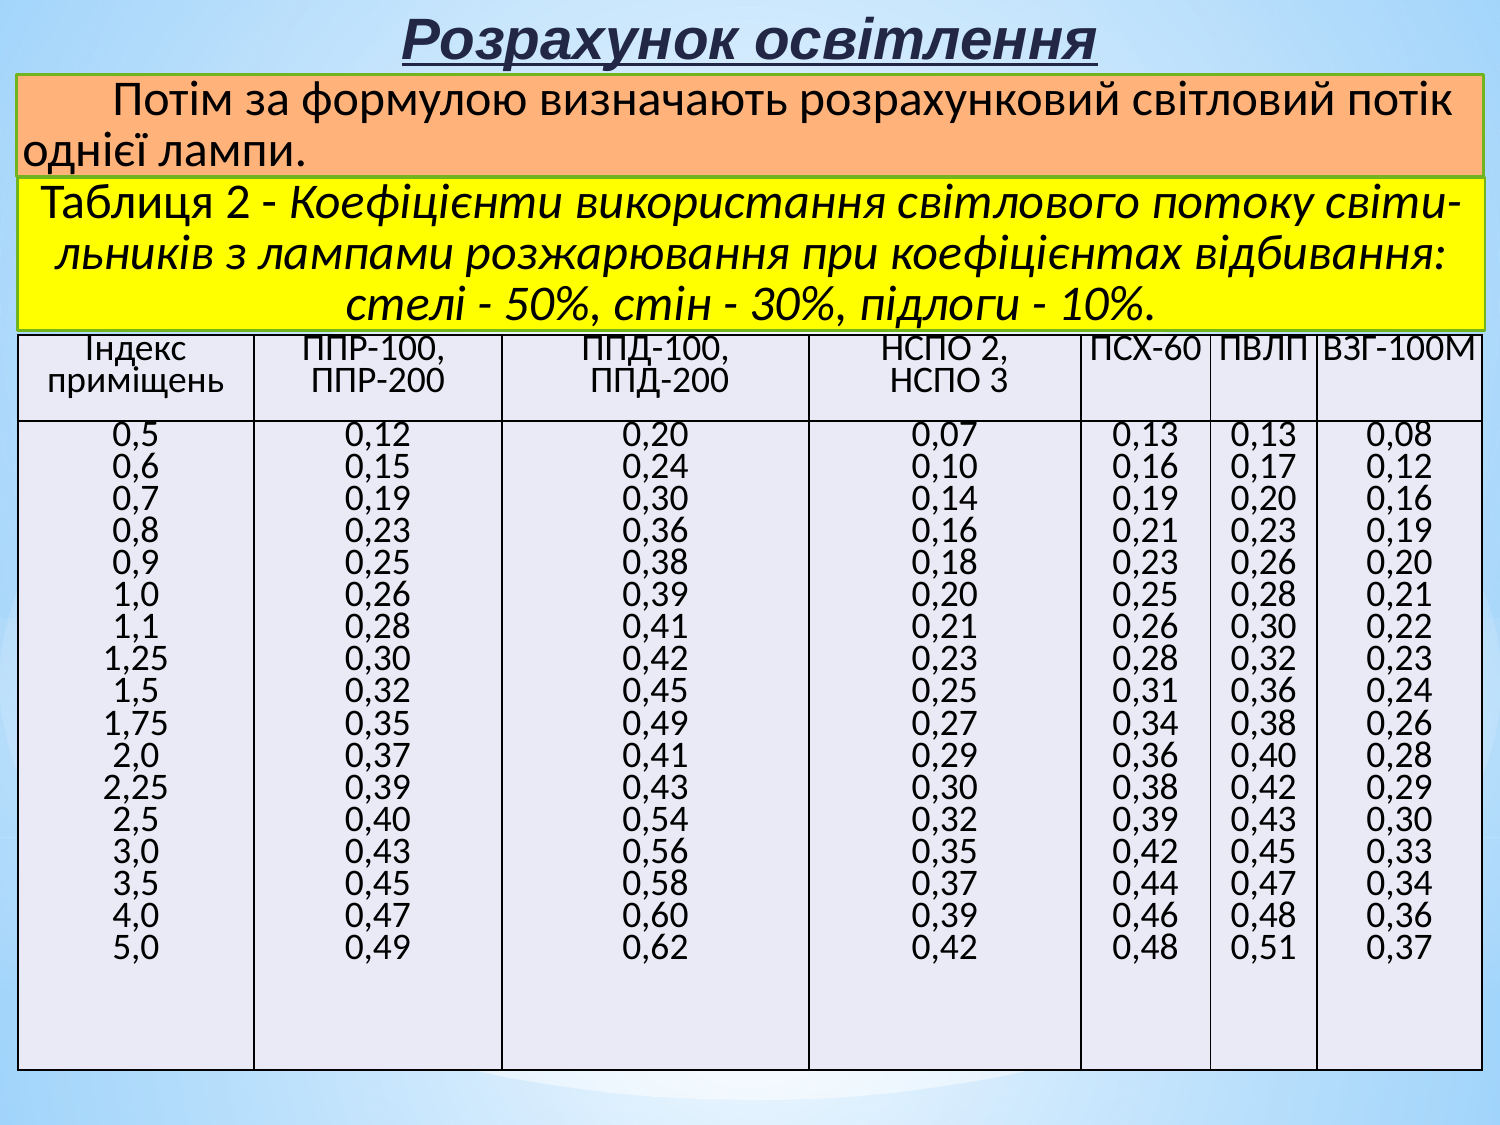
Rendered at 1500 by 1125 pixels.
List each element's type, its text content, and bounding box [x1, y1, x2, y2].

table_cell 0,08 0,12 0,16 0,19 0,20 0,21 0,22 0,23 0,24 0,26 0,28 0,29 0,30 0,33 0,34 0,36 0,37 [1318, 422, 1481, 1069]
table_cell 0,12 0,15 0,19 0,23 0,25 0,26 0,28 0,30 0,32 0,35 0,37 0,39 0,40 0,43 0,45 0,47 0,49 [255, 422, 501, 1069]
table_header ППД-100, ППД-200 [503, 336, 808, 420]
table_header ВЗГ-100М [1318, 336, 1481, 420]
table_header ППР-100, ППР-200 [255, 336, 501, 420]
table_header НСПО 2, НСПО 3 [810, 336, 1080, 420]
table_header ПСХ-60 [1082, 336, 1210, 420]
table_cell 0,13 0,17 0,20 0,23 0,26 0,28 0,30 0,32 0,36 0,38 0,40 0,42 0,43 0,45 0,47 0,48 0,51 [1211, 422, 1316, 1069]
table_cell 0,5 0,6 0,7 0,8 0,9 1,0 1,1 1,25 1,5 1,75 2,0 2,25 2,5 3,0 3,5 4,0 5,0 [19, 422, 253, 1069]
table_header Індекс приміщень [19, 336, 253, 420]
table_header ПВЛП [1211, 336, 1316, 420]
table_cell 0,13 0,16 0,19 0,21 0,23 0,25 0,26 0,28 0,31 0,34 0,36 0,38 0,39 0,42 0,44 0,46 0,48 [1082, 422, 1210, 1069]
text_box Таблиця 2 - Коефіцієнти використання світлового потоку світи-льників з лампами розжарювання при коефіцієнтах відбивання: стелі - 50%, стін - 30%, підлоги - 10%. [16, 176, 1486, 332]
text_box Потім за формулою визначають розрахунковий світловий потік однієї лампи. [15, 73, 1485, 178]
table_cell 0,20 0,24 0,30 0,36 0,38 0,39 0,41 0,42 0,45 0,49 0,41 0,43 0,54 0,56 0,58 0,60 0,62 [503, 422, 808, 1069]
text_box Розрахунок освітлення [17, 11, 1483, 72]
table_cell 0,07 0,10 0,14 0,16 0,18 0,20 0,21 0,23 0,25 0,27 0,29 0,30 0,32 0,35 0,37 0,39 0,42 [810, 422, 1080, 1069]
